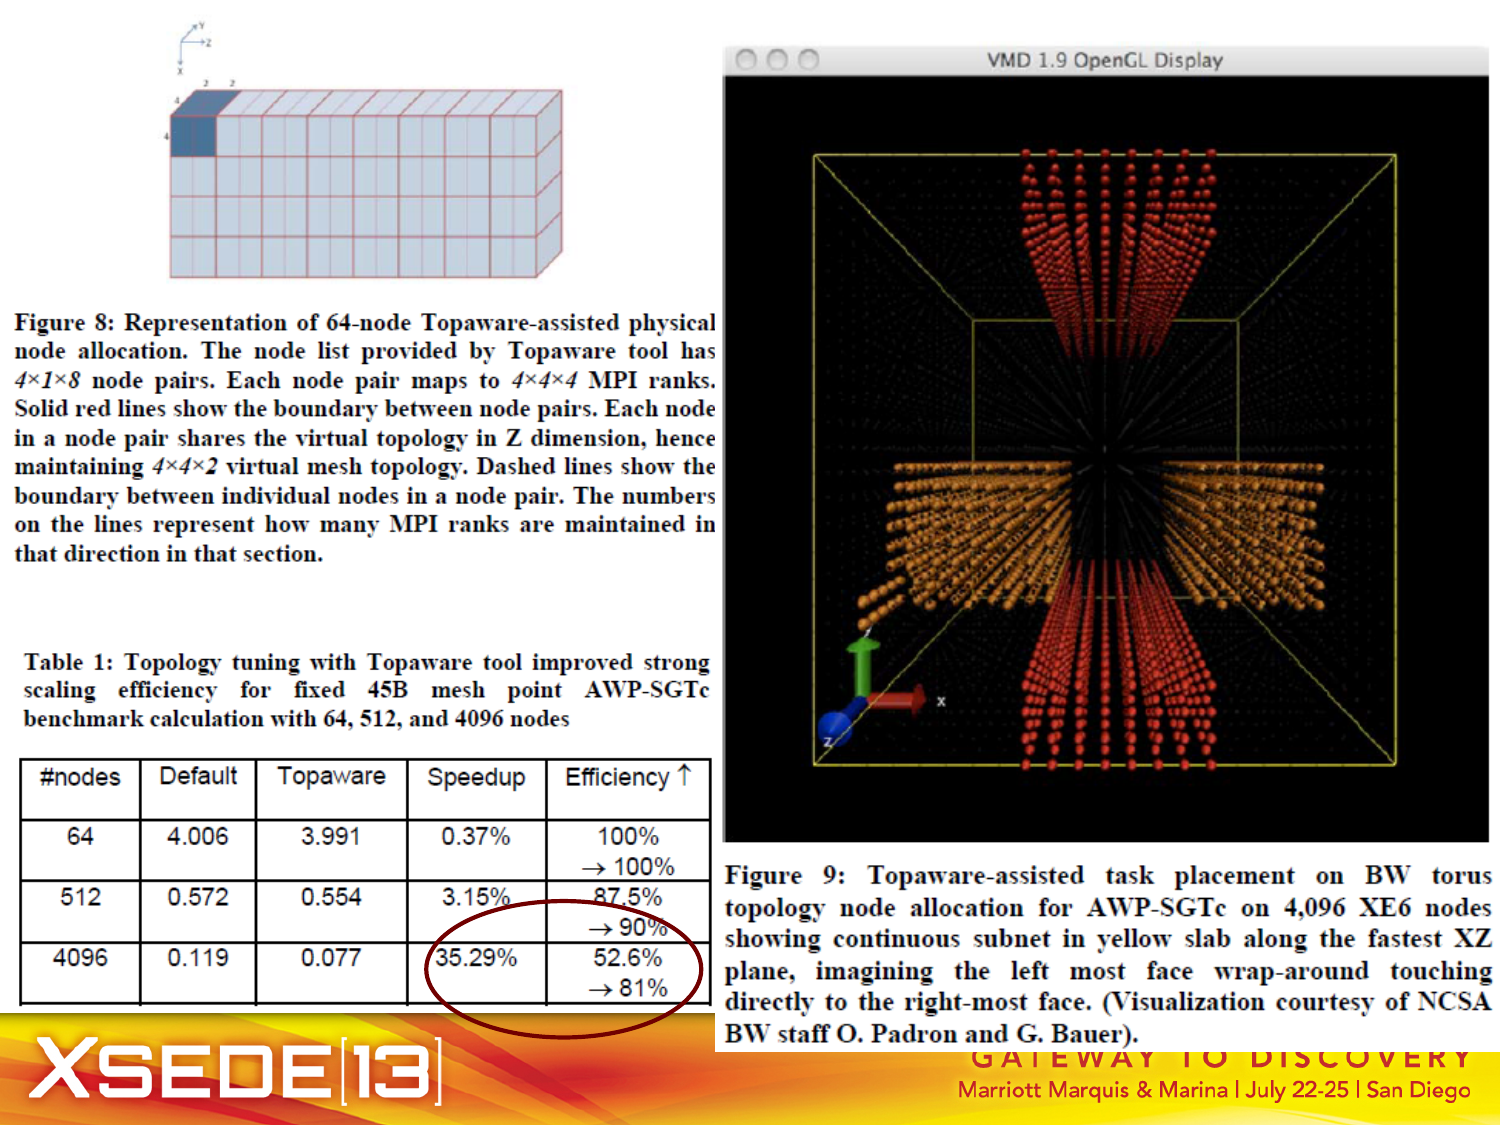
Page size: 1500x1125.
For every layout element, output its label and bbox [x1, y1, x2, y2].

text_box [461, 1017, 667, 1040]
picture [0, 12, 1500, 1125]
